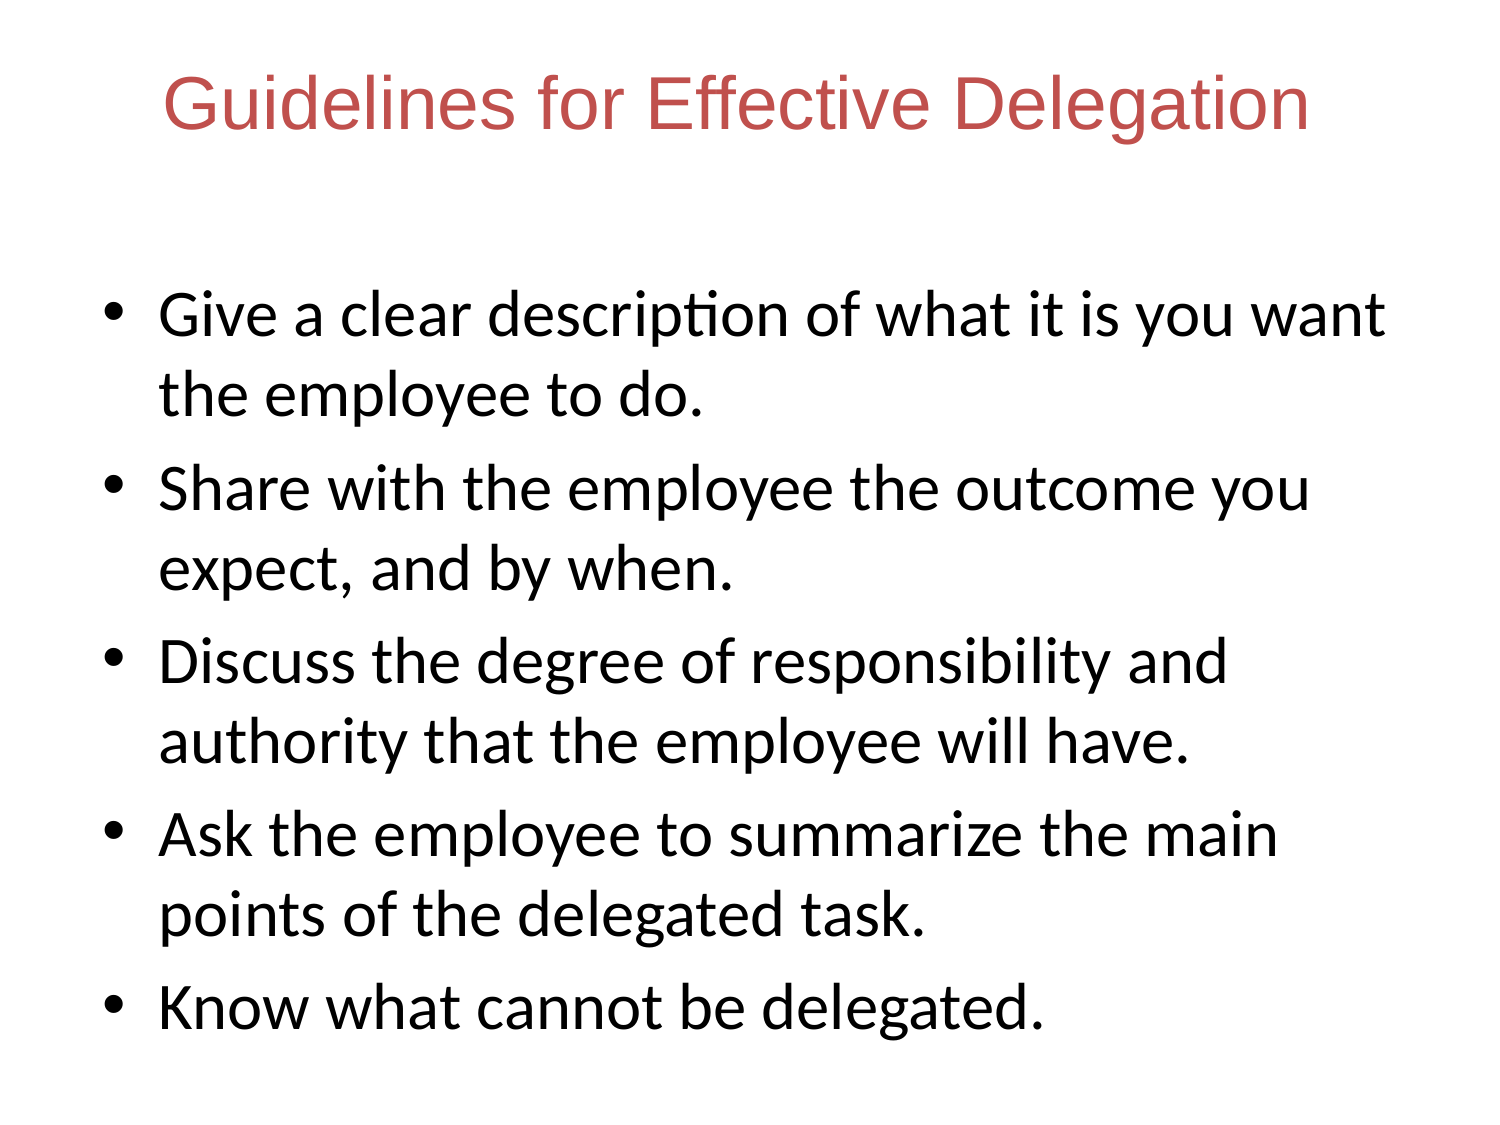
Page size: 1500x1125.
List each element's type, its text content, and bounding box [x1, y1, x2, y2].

title Guidelines for Effective Delegation [74, 24, 1401, 176]
list Give a clear description of what it is you want the employee to do. Share with the employee the outcome you expect, and by when. Discuss the degree of responsibility and authority that the employee will have. Ask the employee to summarize the main points of the delegated task. Know what cannot be delegated. [87, 262, 1413, 1001]
